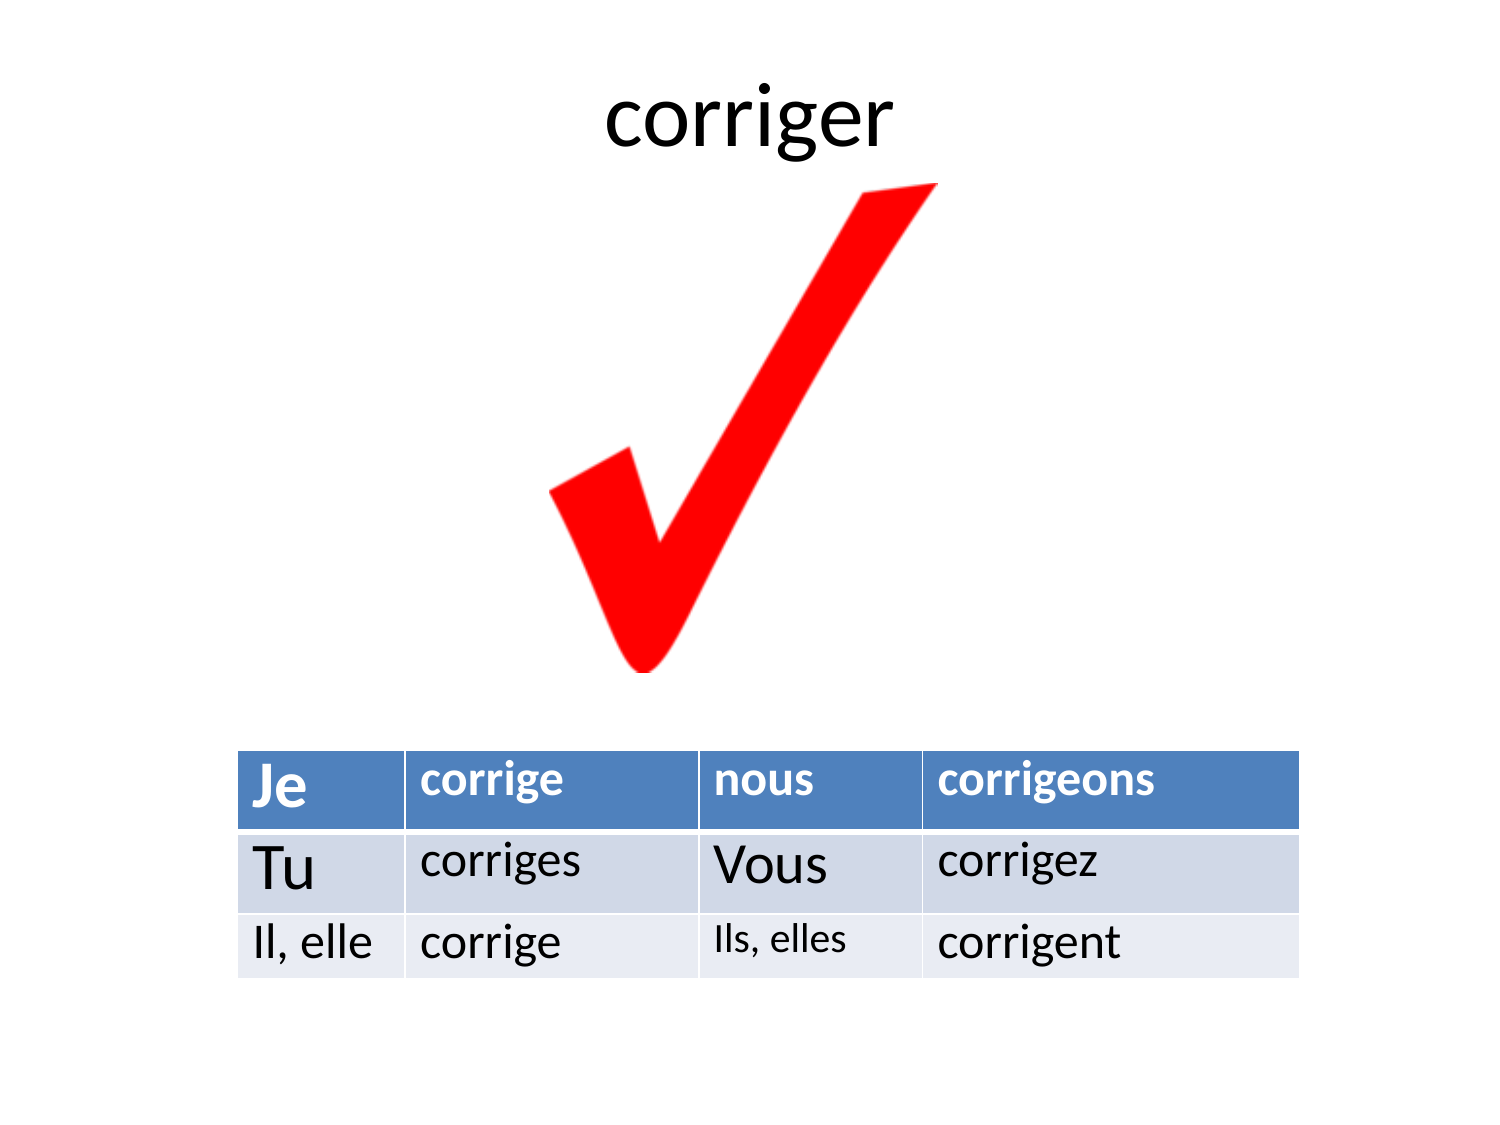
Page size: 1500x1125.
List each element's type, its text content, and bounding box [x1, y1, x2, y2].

table_header corrigeons [923, 751, 1299, 829]
table_header Je [238, 751, 404, 829]
table_cell Il, elle [238, 915, 404, 978]
table_header nous [700, 751, 922, 829]
table_cell Vous [700, 835, 922, 913]
table_cell corrigent [923, 915, 1299, 978]
table_cell corriges [406, 835, 698, 913]
table_cell Ils, elles [700, 915, 922, 978]
table_cell Tu [238, 835, 404, 913]
table_cell corrige [406, 915, 698, 978]
table_cell corrigez [923, 835, 1299, 913]
title corriger [75, 45, 1425, 175]
picture [549, 183, 938, 674]
table_header corrige [406, 751, 698, 829]
